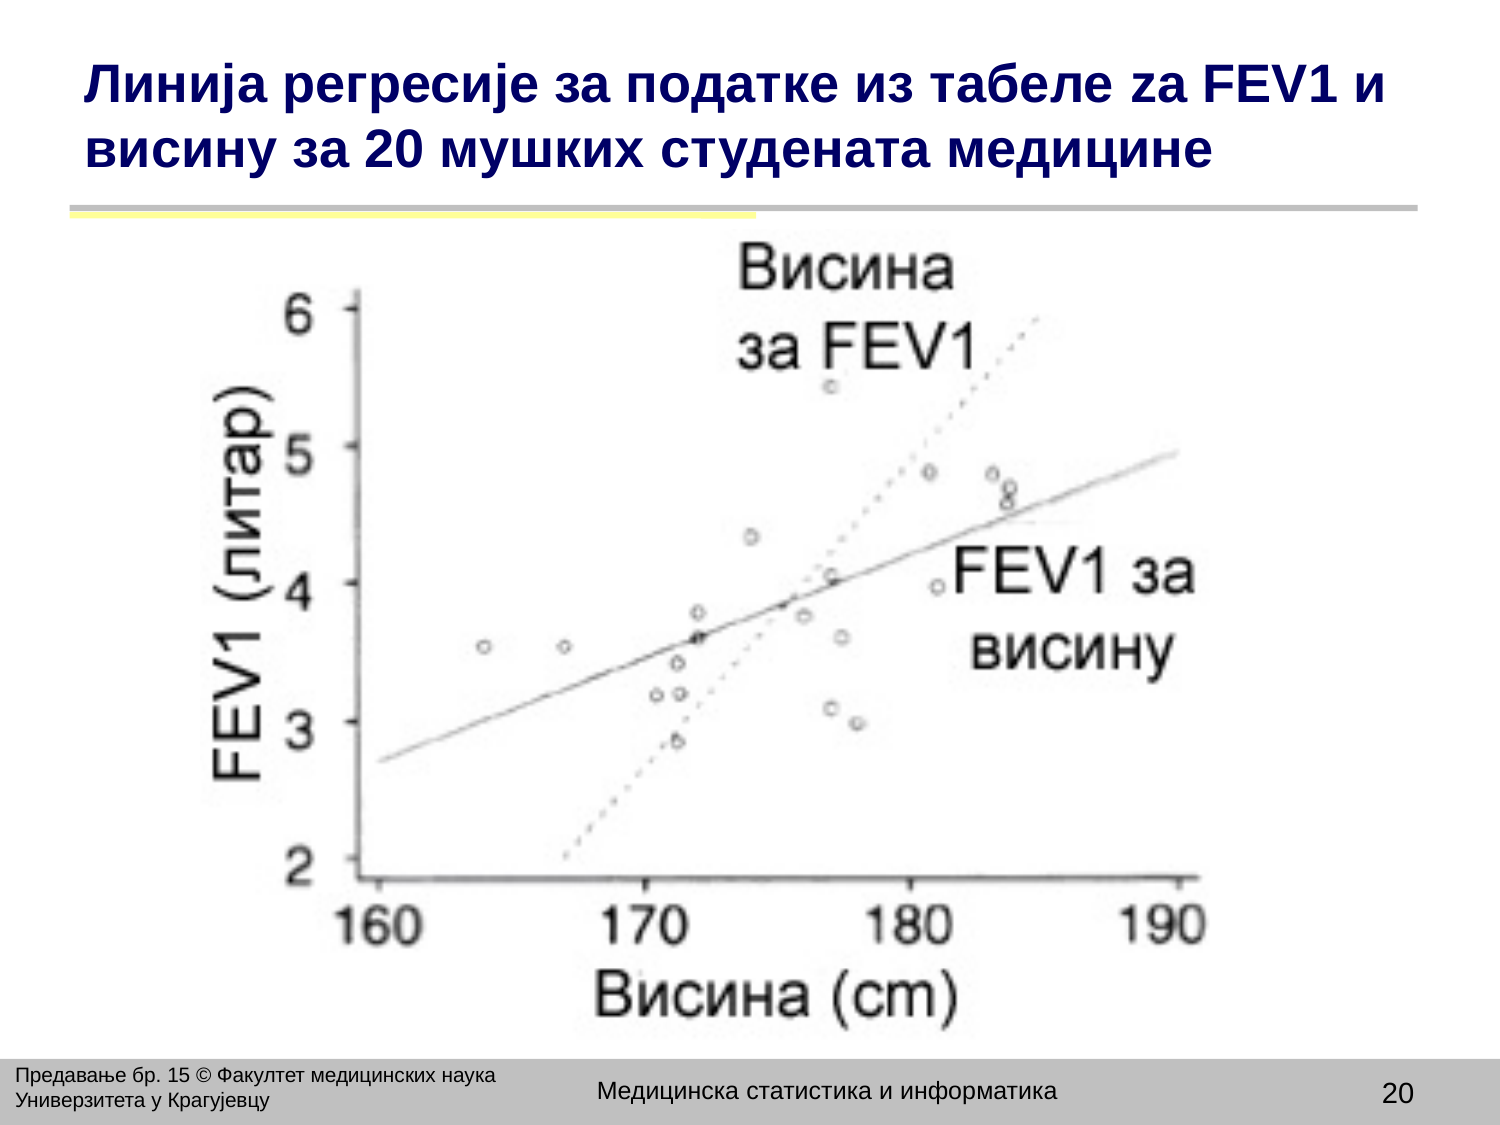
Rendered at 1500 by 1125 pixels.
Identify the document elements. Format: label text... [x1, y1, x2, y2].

footer Медицинска статистика и информатика [512, 1066, 1144, 1125]
slide_number 20 [1164, 1066, 1430, 1125]
picture [199, 228, 1228, 1043]
title Линија регресије за податке из табеле za FEV1 и висину за 20 мушких студената медицине [69, 19, 1426, 208]
slide_number Предавање бр. 15 © Факултет медицинских наука Универзитета у Крагујевцу [0, 1053, 616, 1108]
